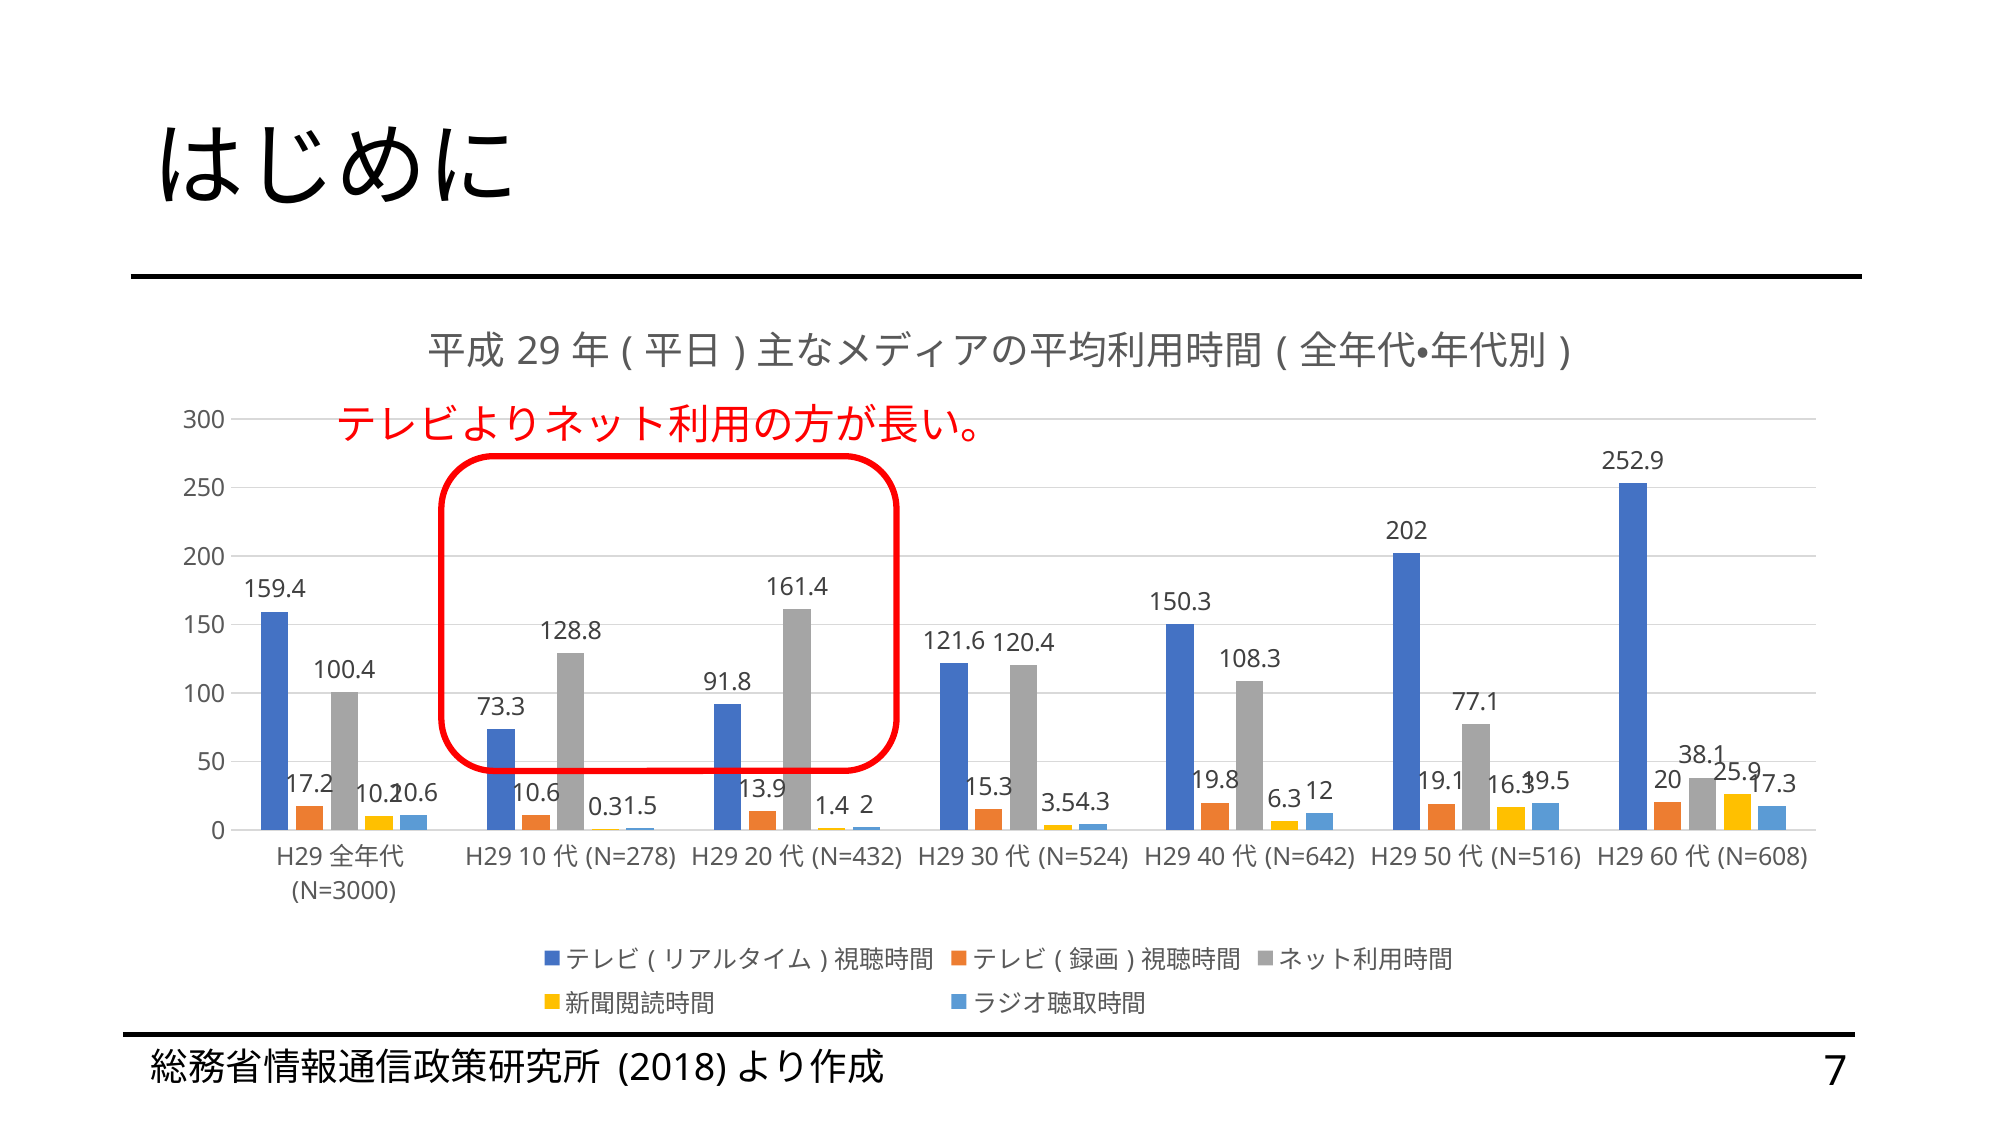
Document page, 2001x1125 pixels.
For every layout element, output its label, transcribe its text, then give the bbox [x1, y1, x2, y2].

title はじめに [137, 59, 1863, 276]
text_box 総務省情報通信政策研究所 (2018)より作成 [135, 1035, 900, 1096]
slide_number 7 [1412, 1042, 1863, 1103]
chart [148, 284, 1850, 1027]
